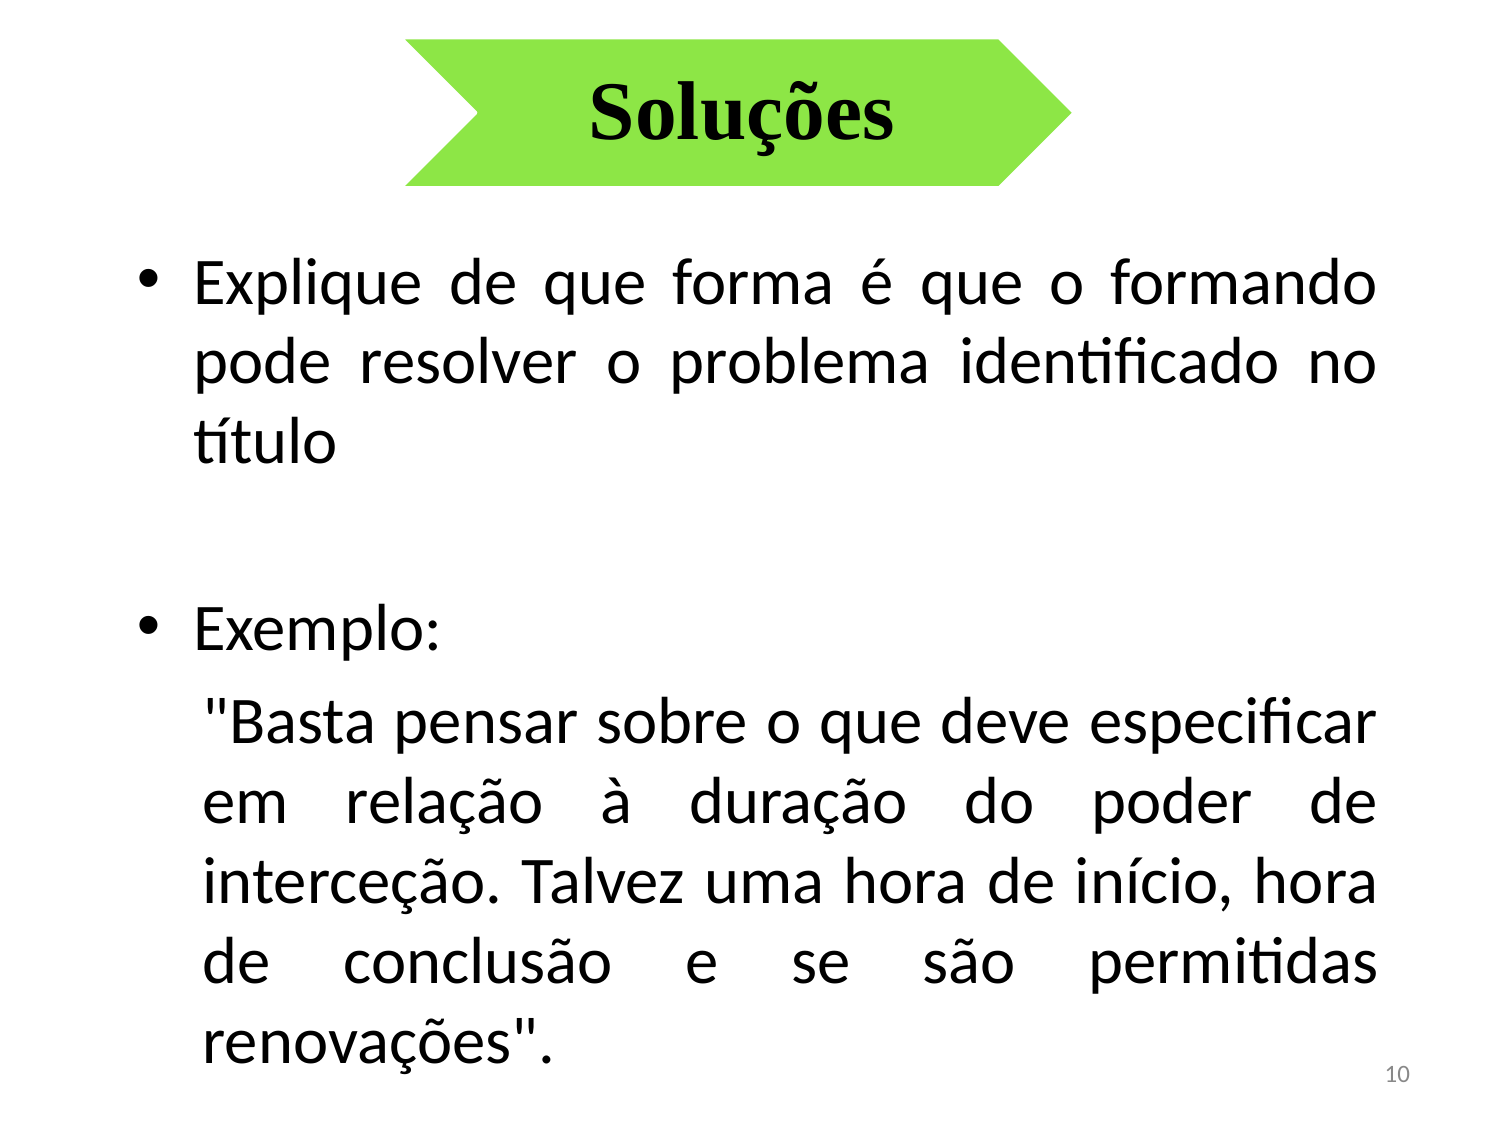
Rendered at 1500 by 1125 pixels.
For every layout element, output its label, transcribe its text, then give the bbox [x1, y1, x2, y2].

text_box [399, 36, 1076, 189]
text_box Explique de que forma é que o formando pode resolver o problema identificado no título Exemplo: "Basta pensar sobre o que deve especificar em relação à duração do poder de interceção. Talvez uma hora de início, hora de conclusão e se são permitidas renovações". [122, 230, 1394, 1077]
slide_number 10 [1074, 1042, 1425, 1103]
